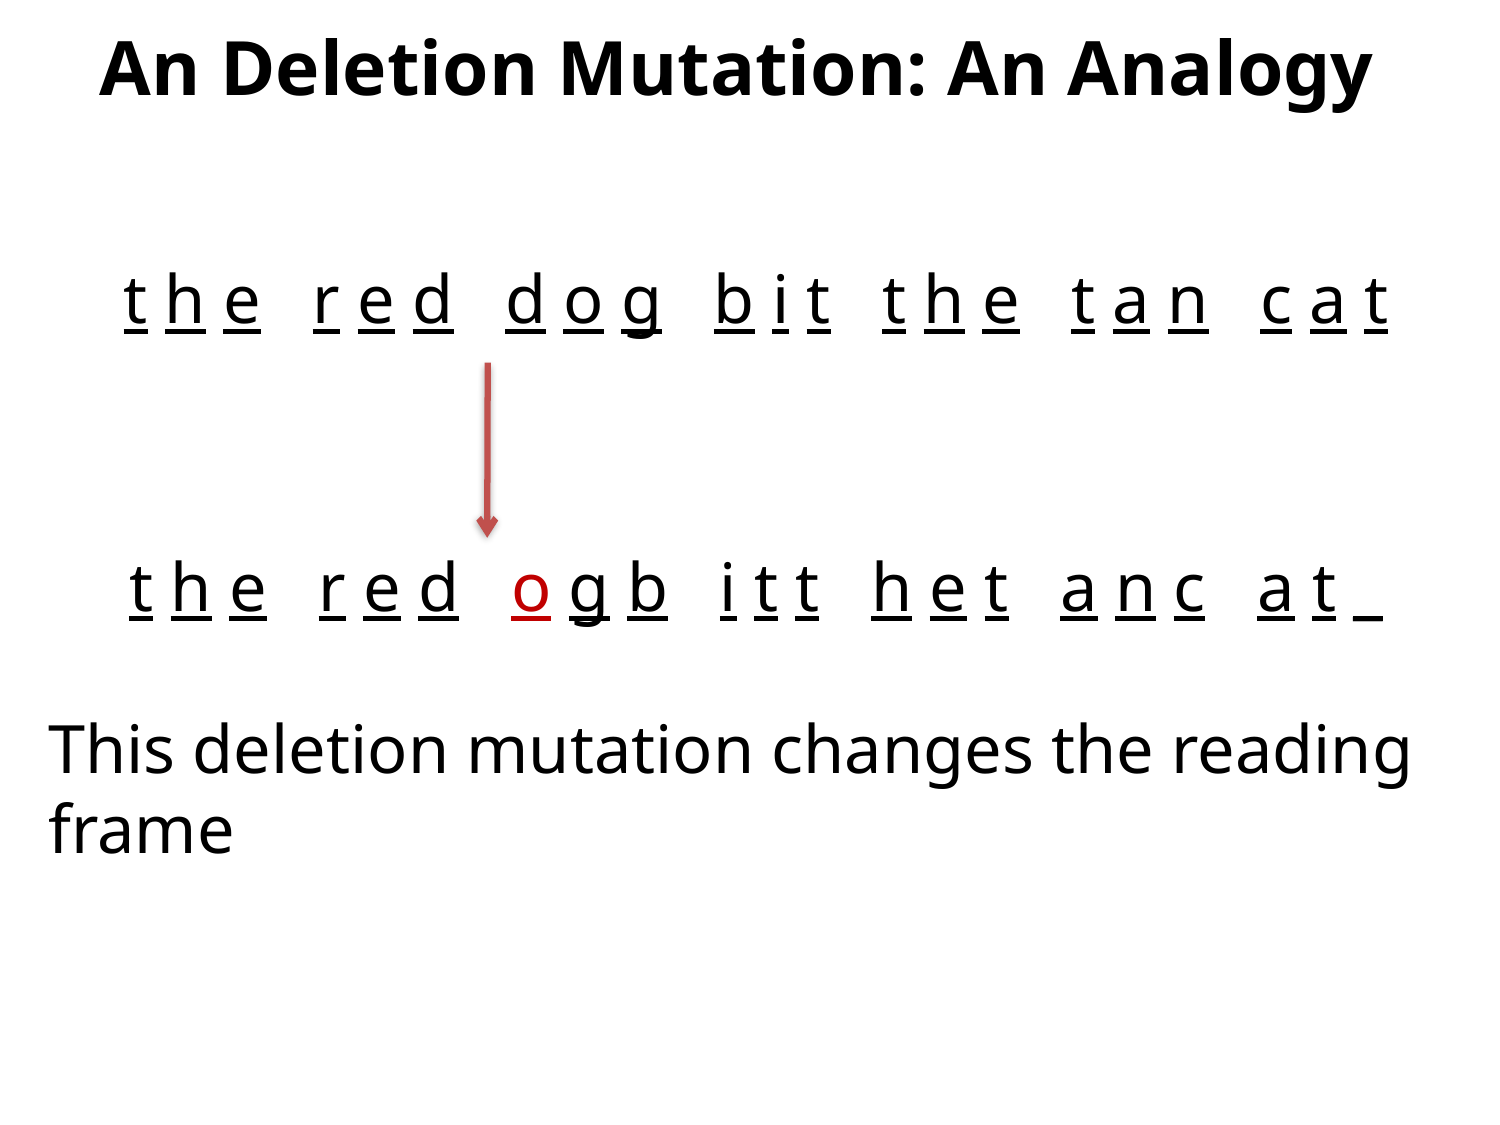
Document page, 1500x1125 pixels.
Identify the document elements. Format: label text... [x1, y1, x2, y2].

text_box t h e r e d o g b i t t h e t a n c a t _ [114, 537, 1399, 633]
title An Deletion Mutation: An Analogy [0, 0, 1476, 131]
text_box This deletion mutation changes the reading frame [33, 699, 1447, 875]
text_box t h e r e d d o g b i t t h e t a n c a t [108, 249, 1404, 345]
